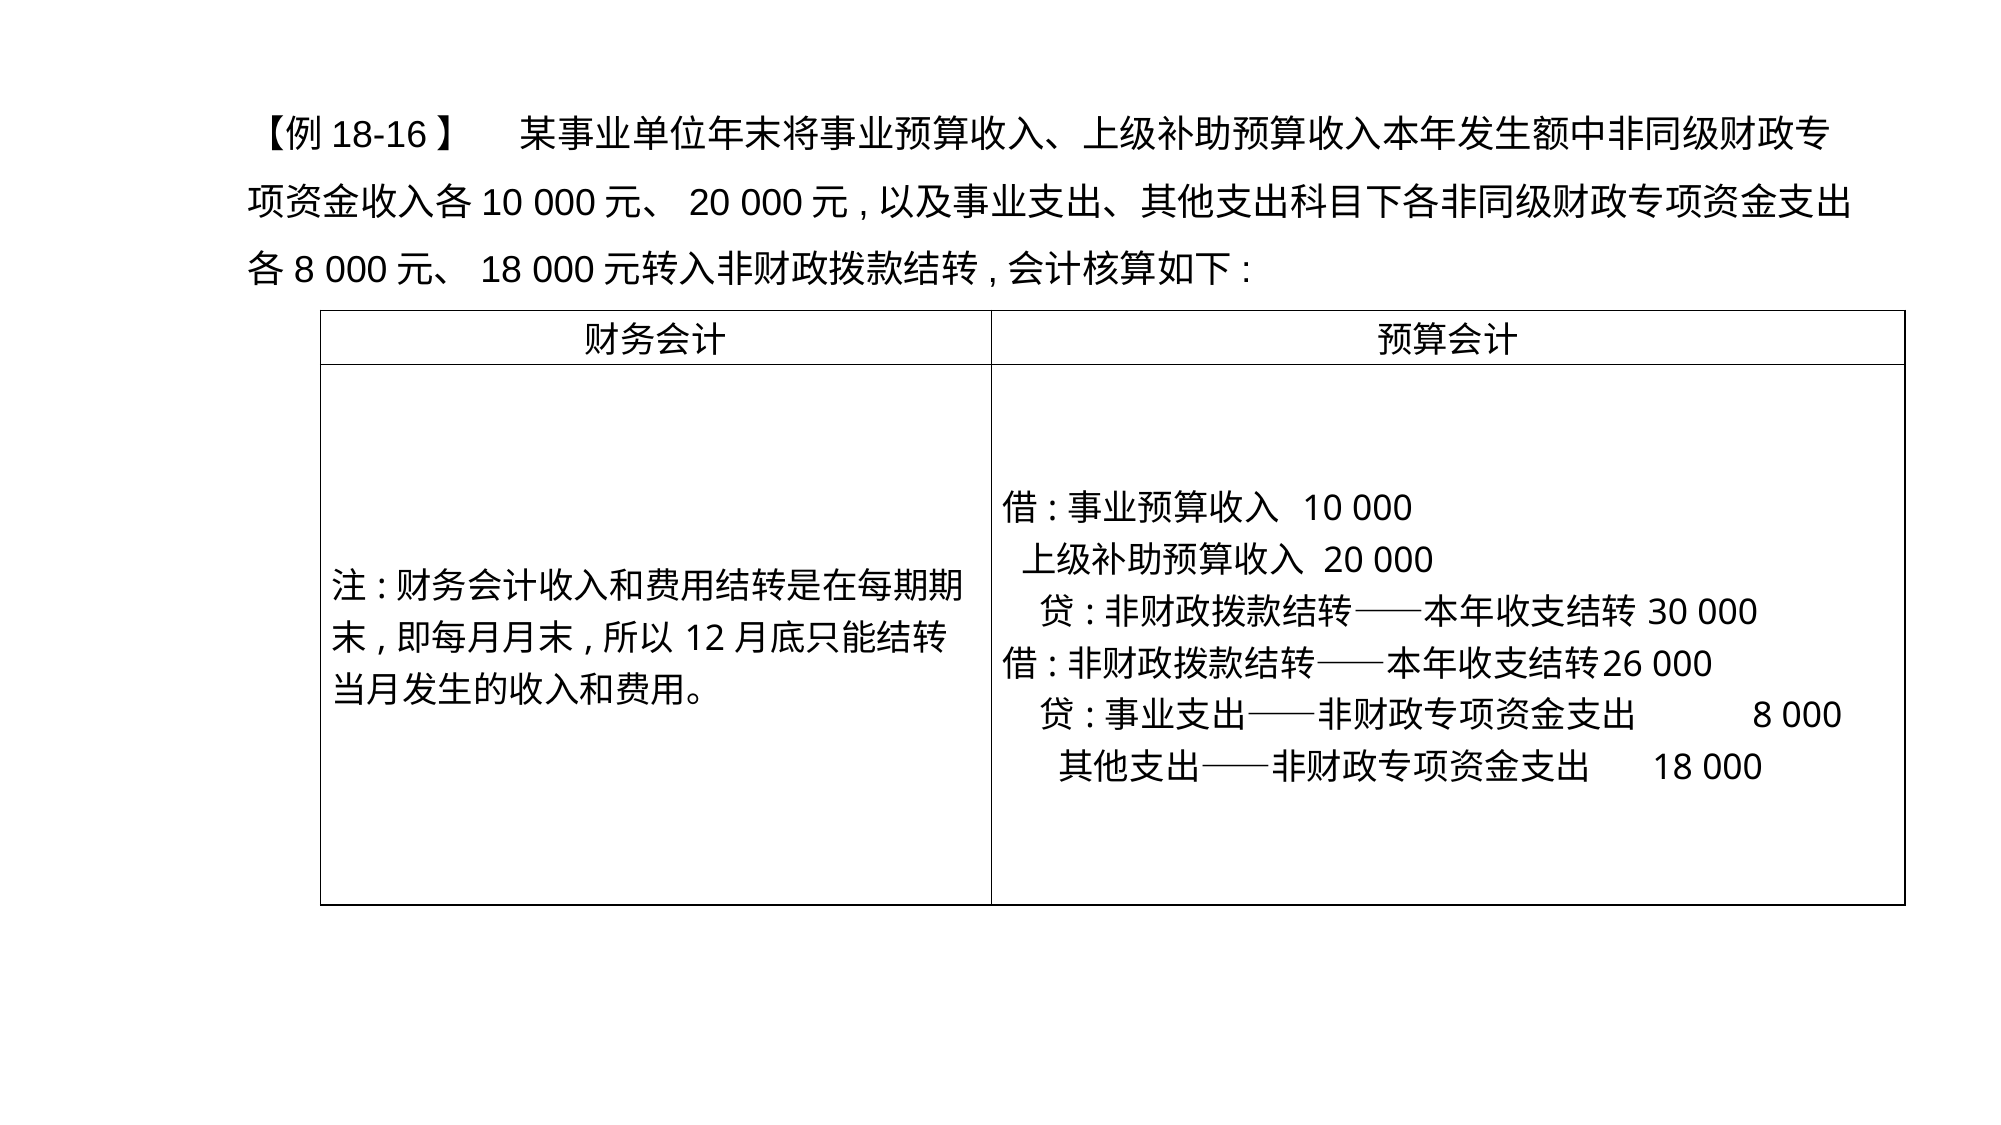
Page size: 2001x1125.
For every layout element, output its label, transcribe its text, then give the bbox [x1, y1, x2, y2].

table_header 财务会计 [321, 311, 991, 364]
text_box 【例18-16】 某事业单位年末将事业预算收入、上级补助预算收入本年发生额中非同级财政专项资金收入各10 000元、20 000元,以及事业支出、其他支出科目下各非同级财政专项资金支出各8 000元、18 000元转入非财政拨款结转,会计核算如下: [232, 80, 1875, 365]
table_cell 借:事业预算收入 10 000 上级补助预算收入 20 000 贷:非财政拨款结转——本年收支结转30 000 借:非财政拨款结转——本年收支结转 26 000 贷:事业支出——非财政专项资金支出 8 000 其他支出——非财政专项资金支出 18 000 [992, 365, 1904, 904]
table_cell 注:财务会计收入和费用结转是在每期期末,即每月月末,所以12月底只能结转当月发生的收入和费用。 [321, 365, 991, 904]
table_header 预算会计 [992, 311, 1904, 364]
